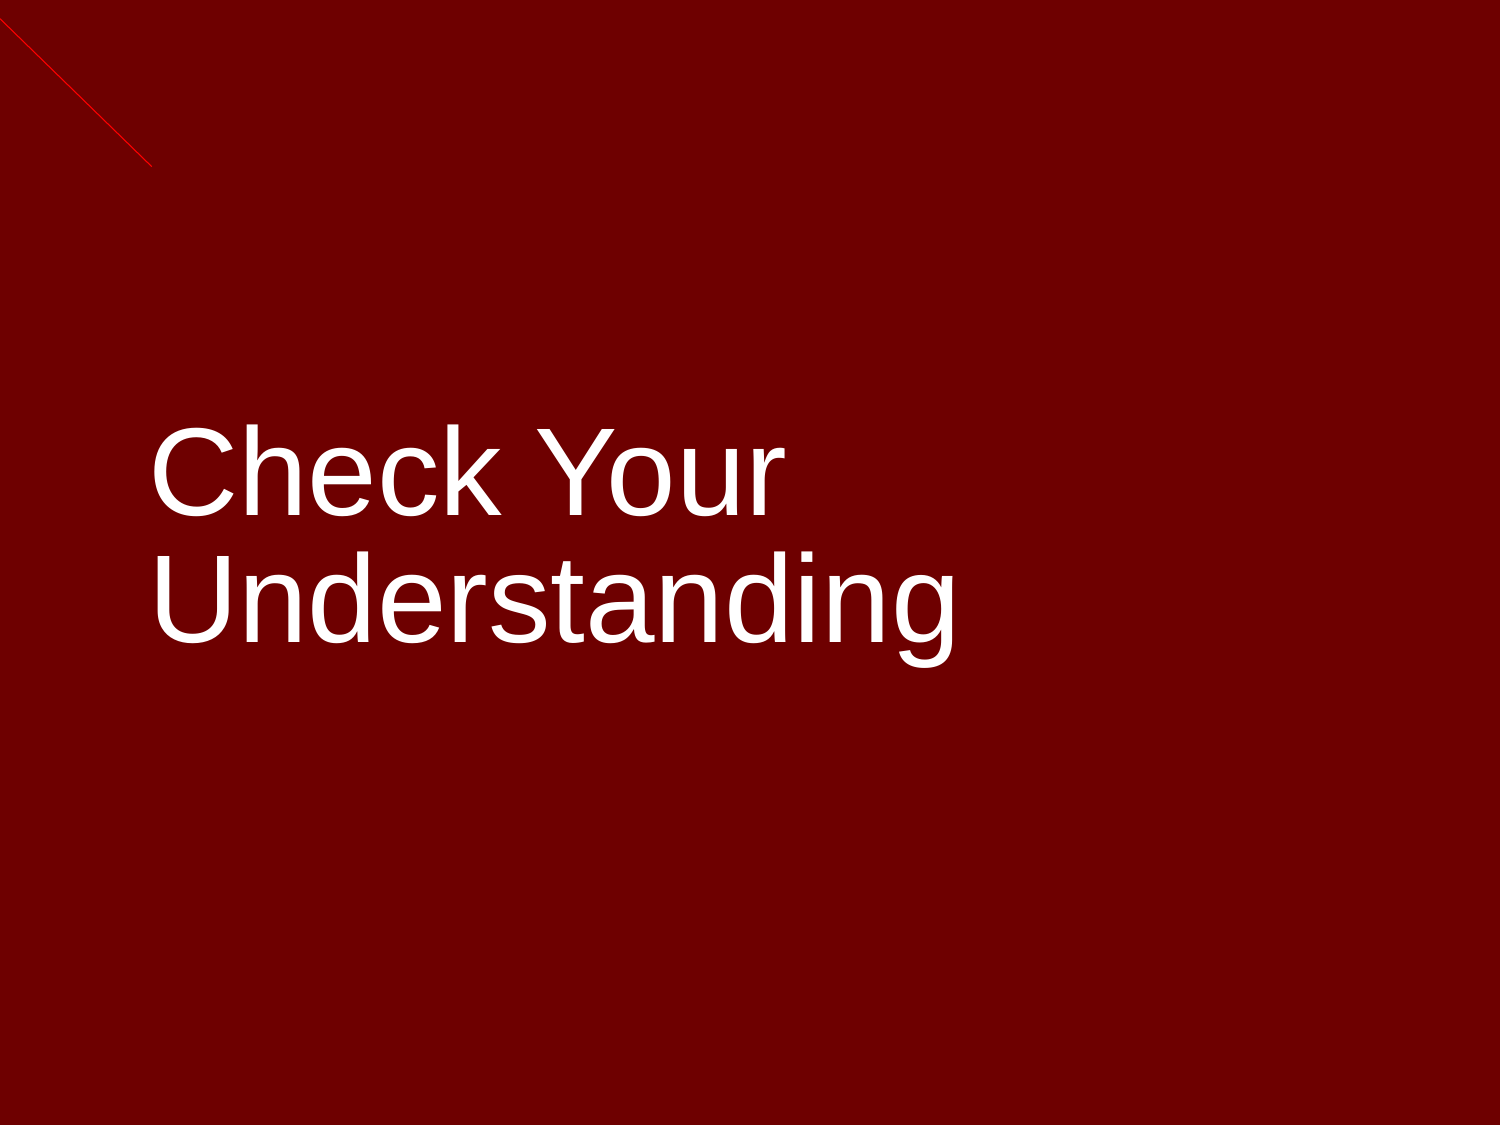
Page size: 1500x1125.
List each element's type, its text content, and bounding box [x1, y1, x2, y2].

list Check Your Understanding [128, 74, 1426, 919]
